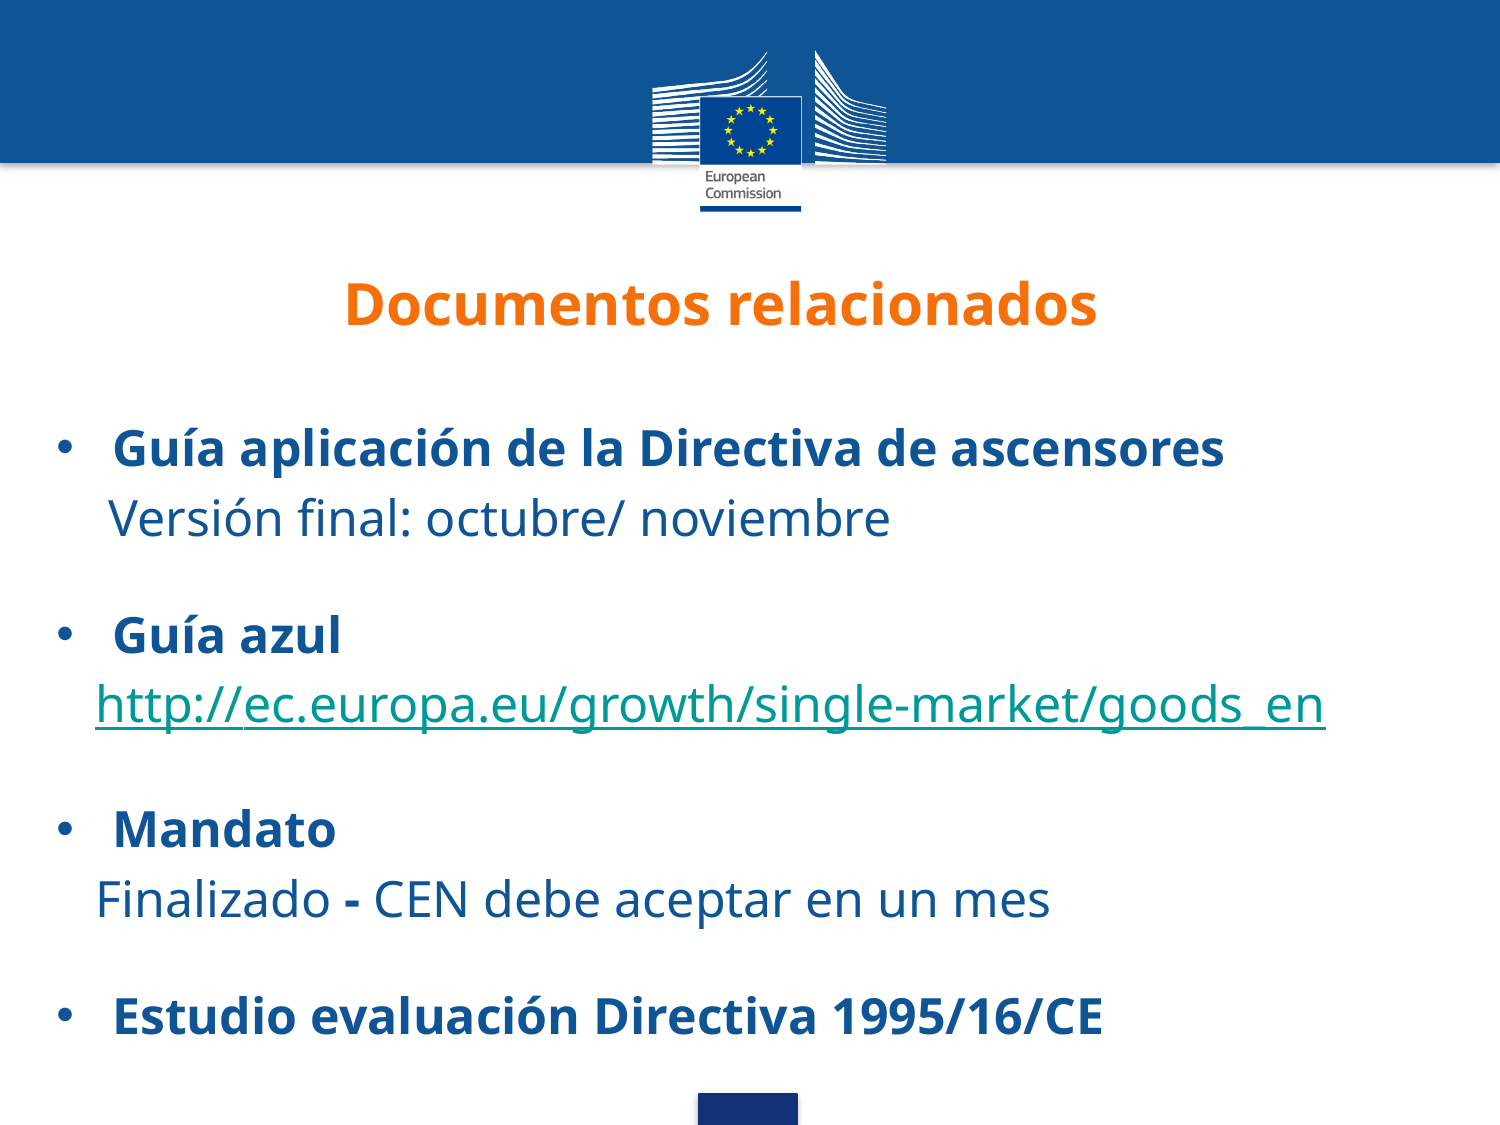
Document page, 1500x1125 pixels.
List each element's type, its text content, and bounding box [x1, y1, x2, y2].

list Guía aplicación de la Directiva de ascensores Versión final: octubre/ noviembre Guía azul http://ec.europa.eu/growth/single-market/goods_en Mandato Finalizado - CEN debe aceptar en un mes Estudio evaluación Directiva 1995/16/CE [41, 408, 1500, 1059]
title Documentos relacionados [76, 255, 1428, 351]
